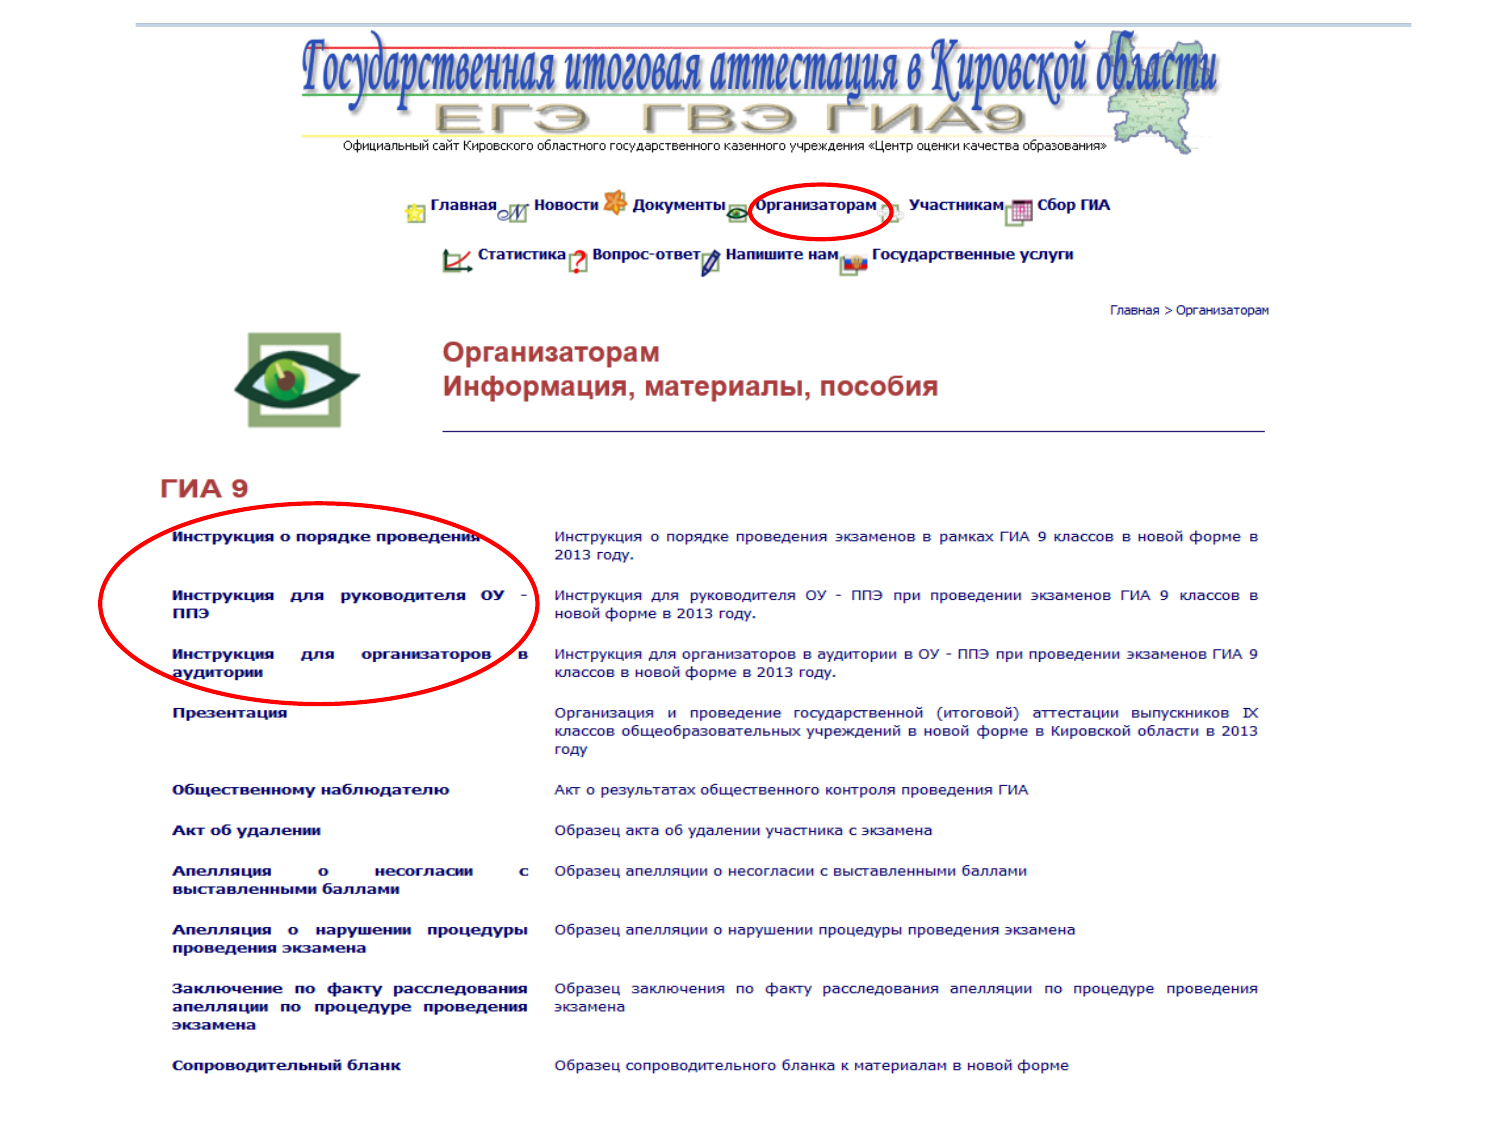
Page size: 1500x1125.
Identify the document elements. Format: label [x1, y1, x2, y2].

picture [40, 18, 1412, 1086]
